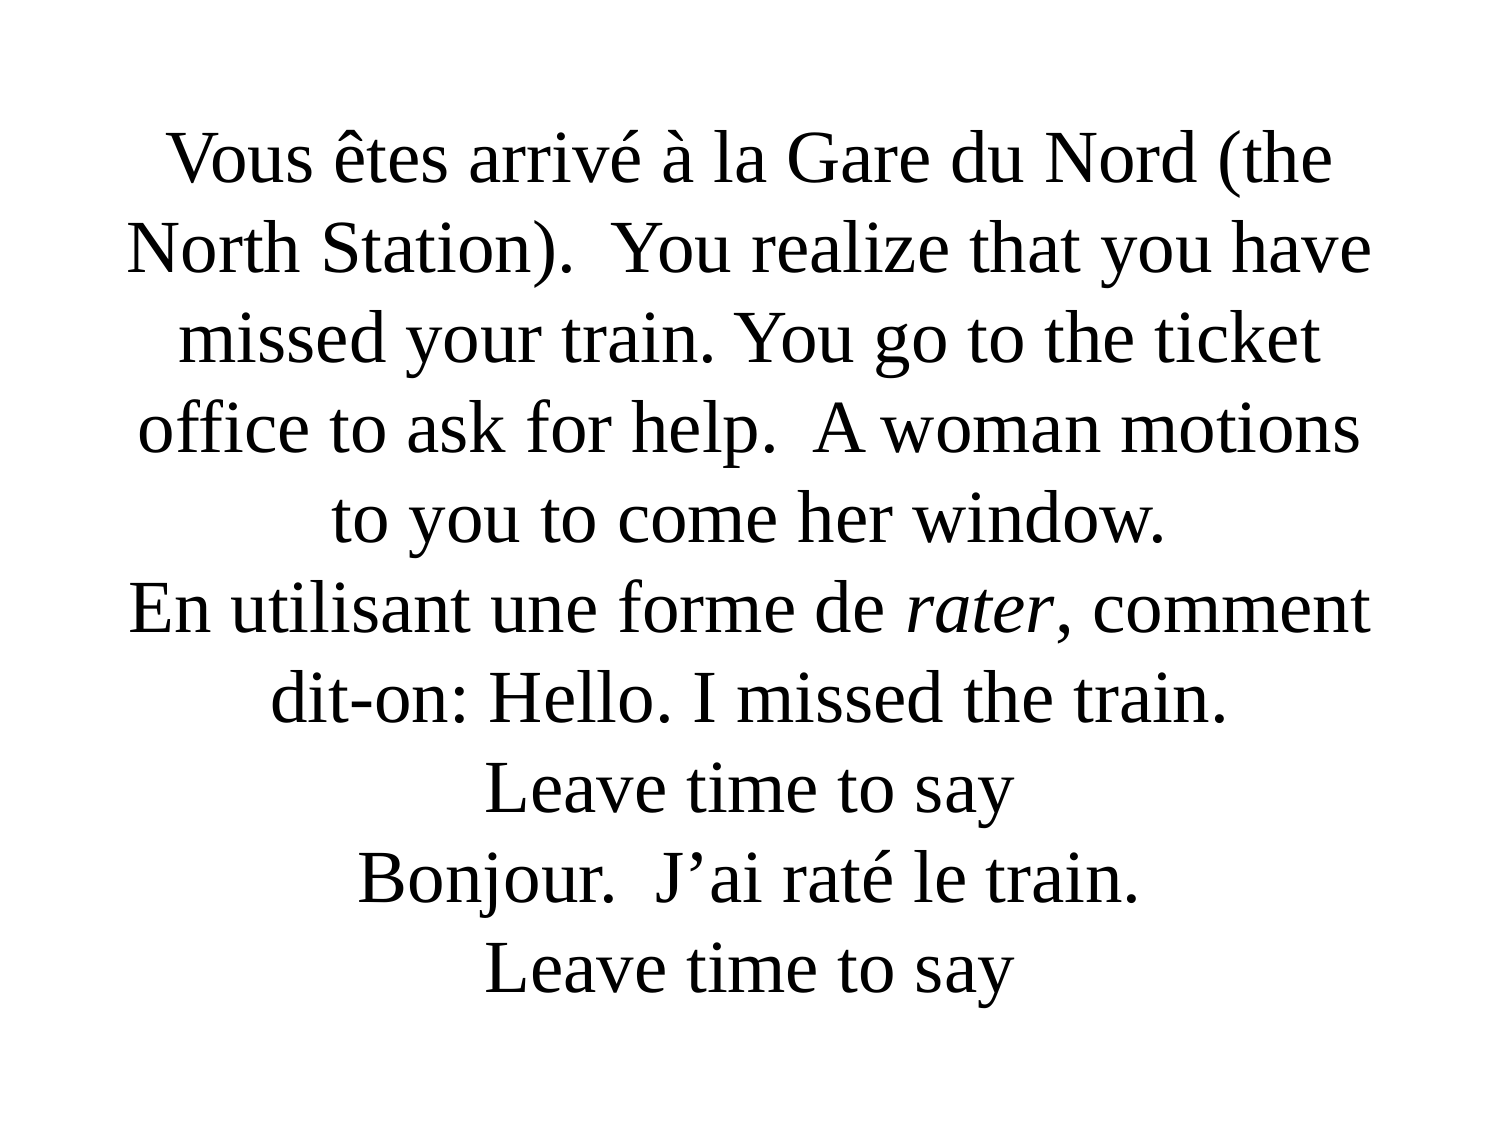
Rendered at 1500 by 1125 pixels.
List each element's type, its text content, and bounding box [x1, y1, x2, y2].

text_box Vous êtes arrivé à la Gare du Nord (the North Station). You realize that you have missed your train. You go to the ticket office to ask for help. A woman motions to you to come her window. En utilisant une forme de rater, comment dit-on: Hello. I missed the train. Leave time to say Bonjour. J’ai raté le train. Leave time to say [87, 99, 1413, 1015]
